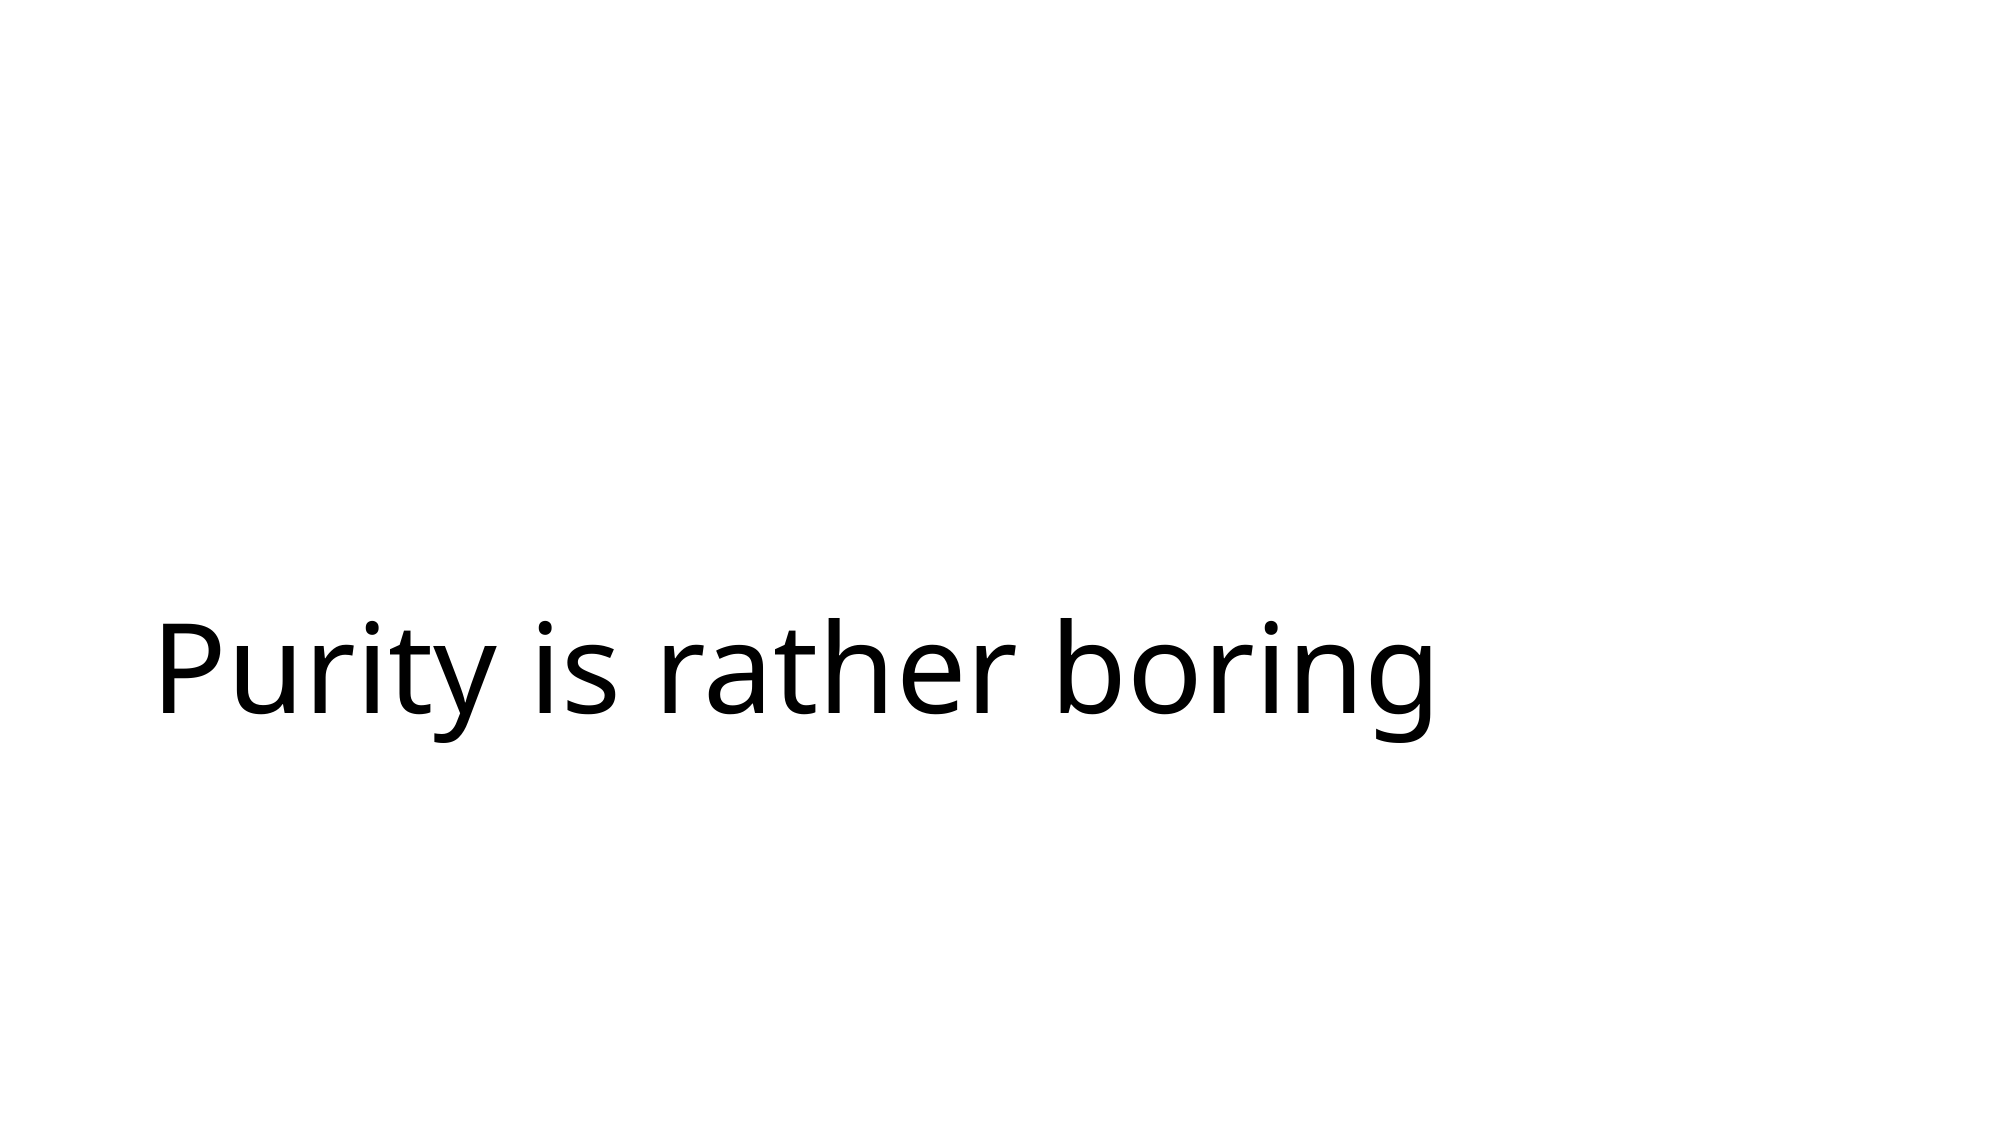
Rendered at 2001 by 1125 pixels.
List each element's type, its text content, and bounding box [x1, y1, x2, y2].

title Purity is rather boring [136, 280, 1862, 749]
